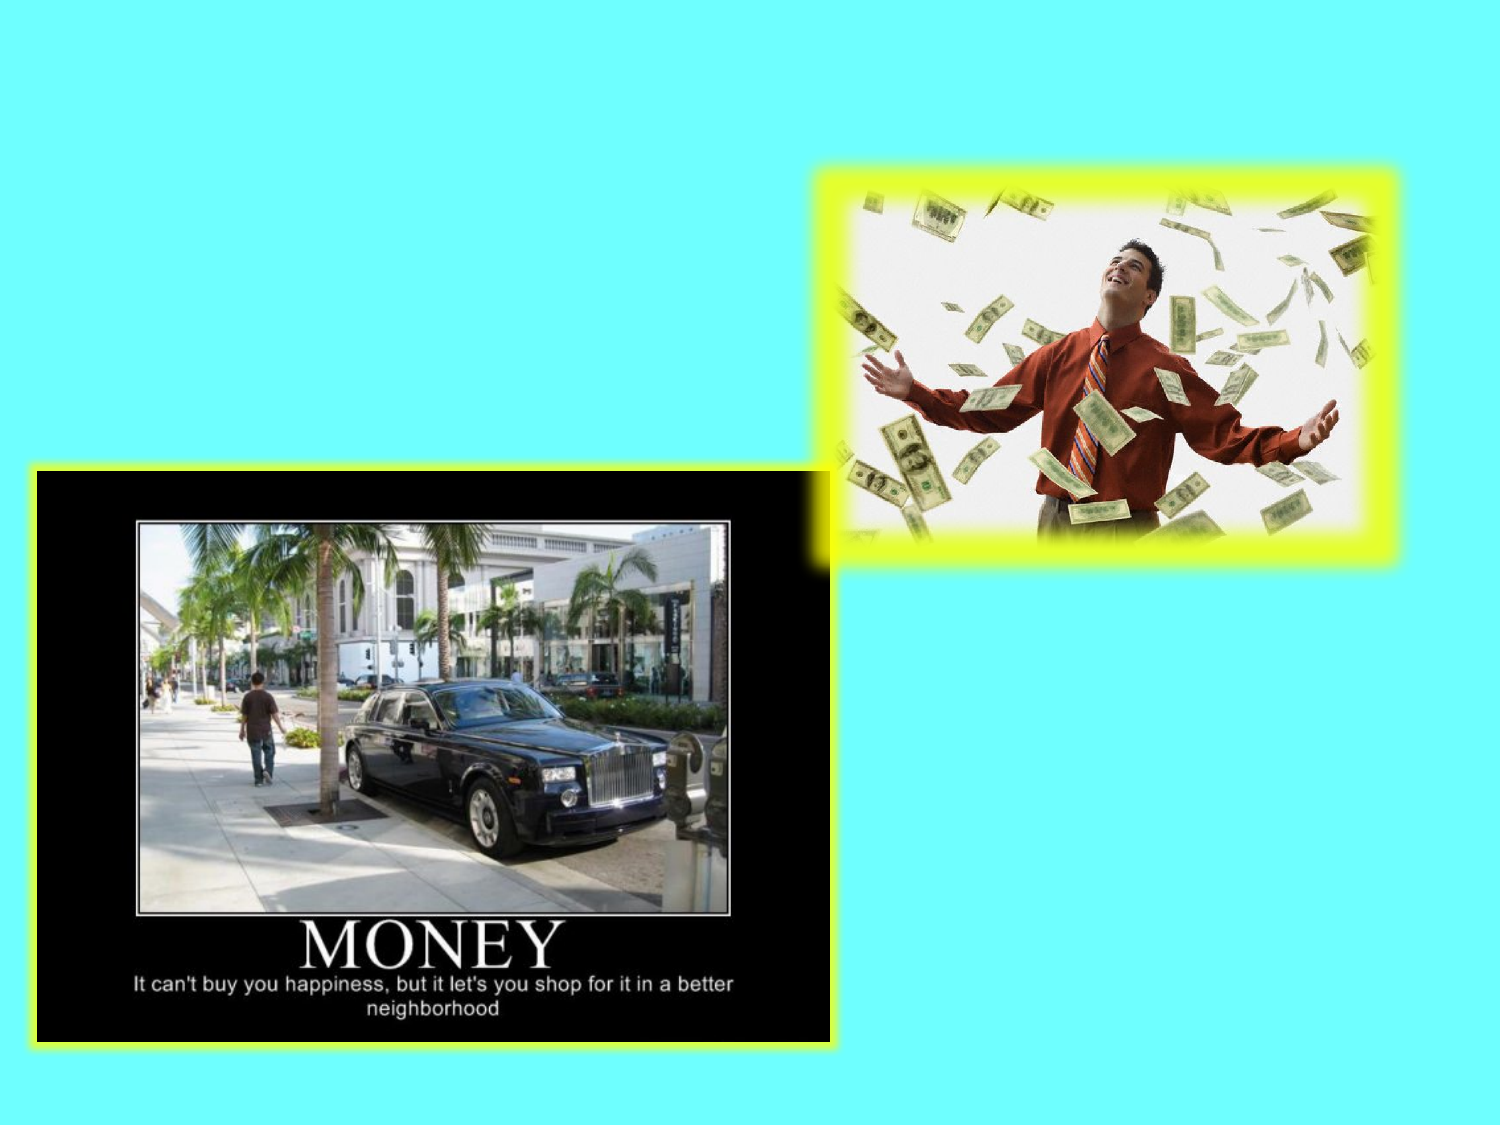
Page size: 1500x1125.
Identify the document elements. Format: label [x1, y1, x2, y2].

picture [37, 182, 1383, 1042]
